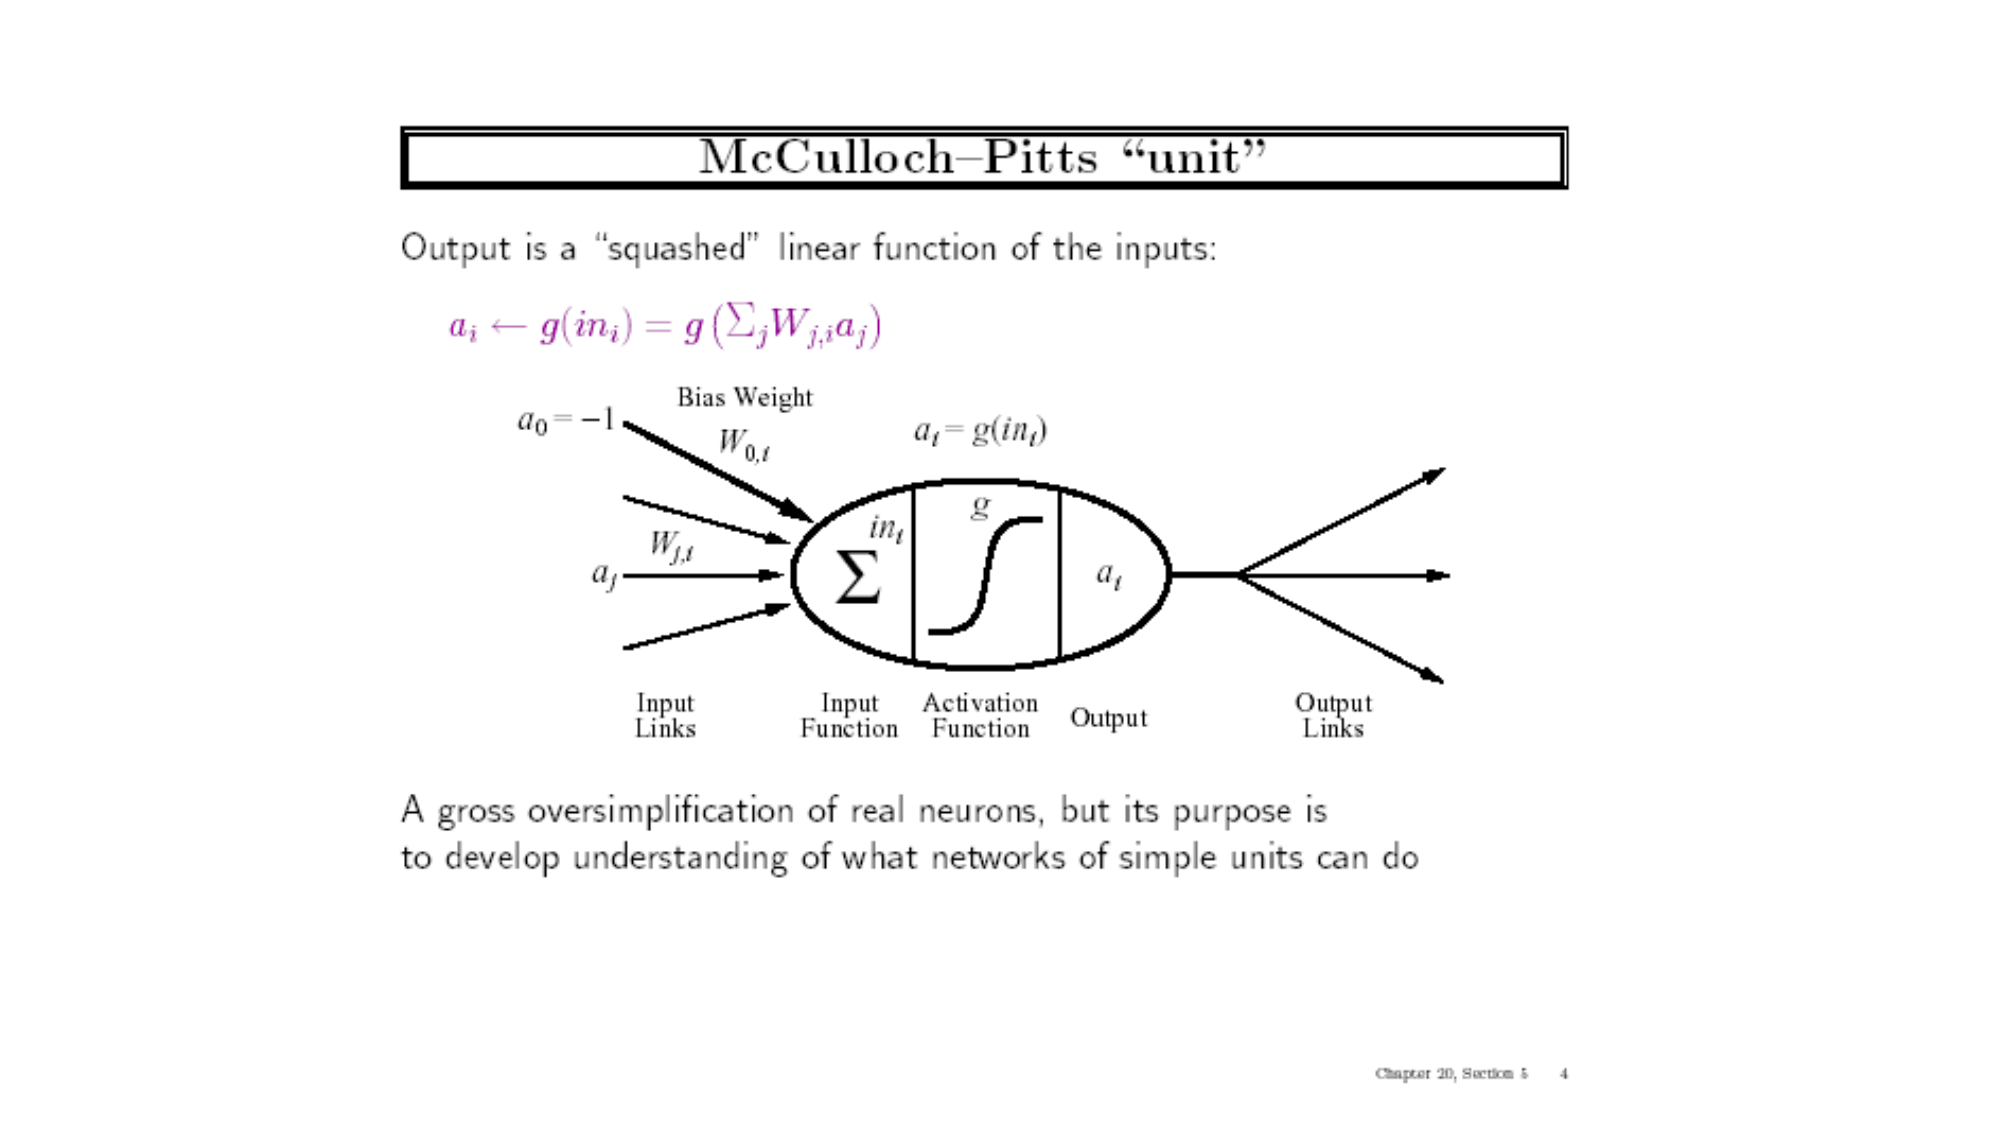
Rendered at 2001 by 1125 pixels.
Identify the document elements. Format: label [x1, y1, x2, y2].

picture [349, 46, 1688, 1109]
